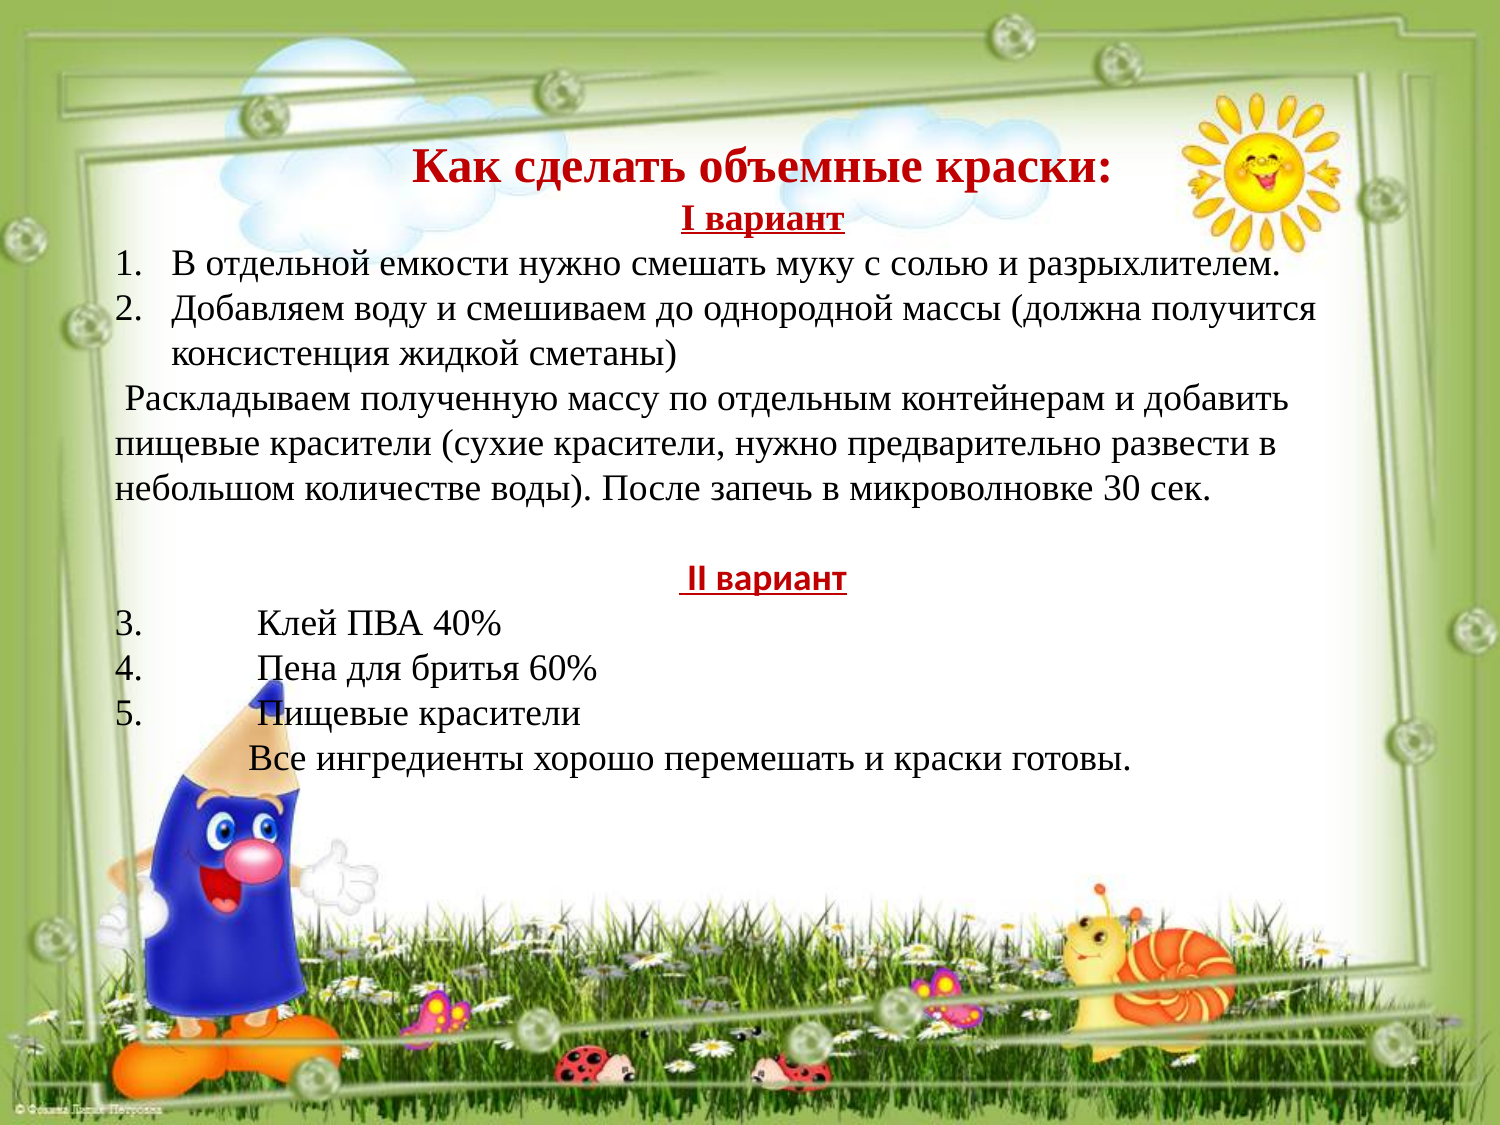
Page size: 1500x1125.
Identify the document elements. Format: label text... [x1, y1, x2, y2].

text_box Как сделать объемные краски: I вариант В отдельной емкости нужно смешать муку с солью и разрыхлителем. Добавляем воду и смешиваем до однородной массы (должна получится консистенция жидкой сметаны) Раскладываем полученную массу по отдельным контейнерам и добавить пищевые красители (сухие красители, нужно предварительно развести в небольшом количестве воды). После запечь в микроволновке 30 сек. II вариант Клей ПВА 40% Пена для бритья 60% Пищевые красители Все ингредиенты хорошо перемешать и краски готовы. [100, 125, 1426, 786]
picture [0, 0, 1500, 1125]
